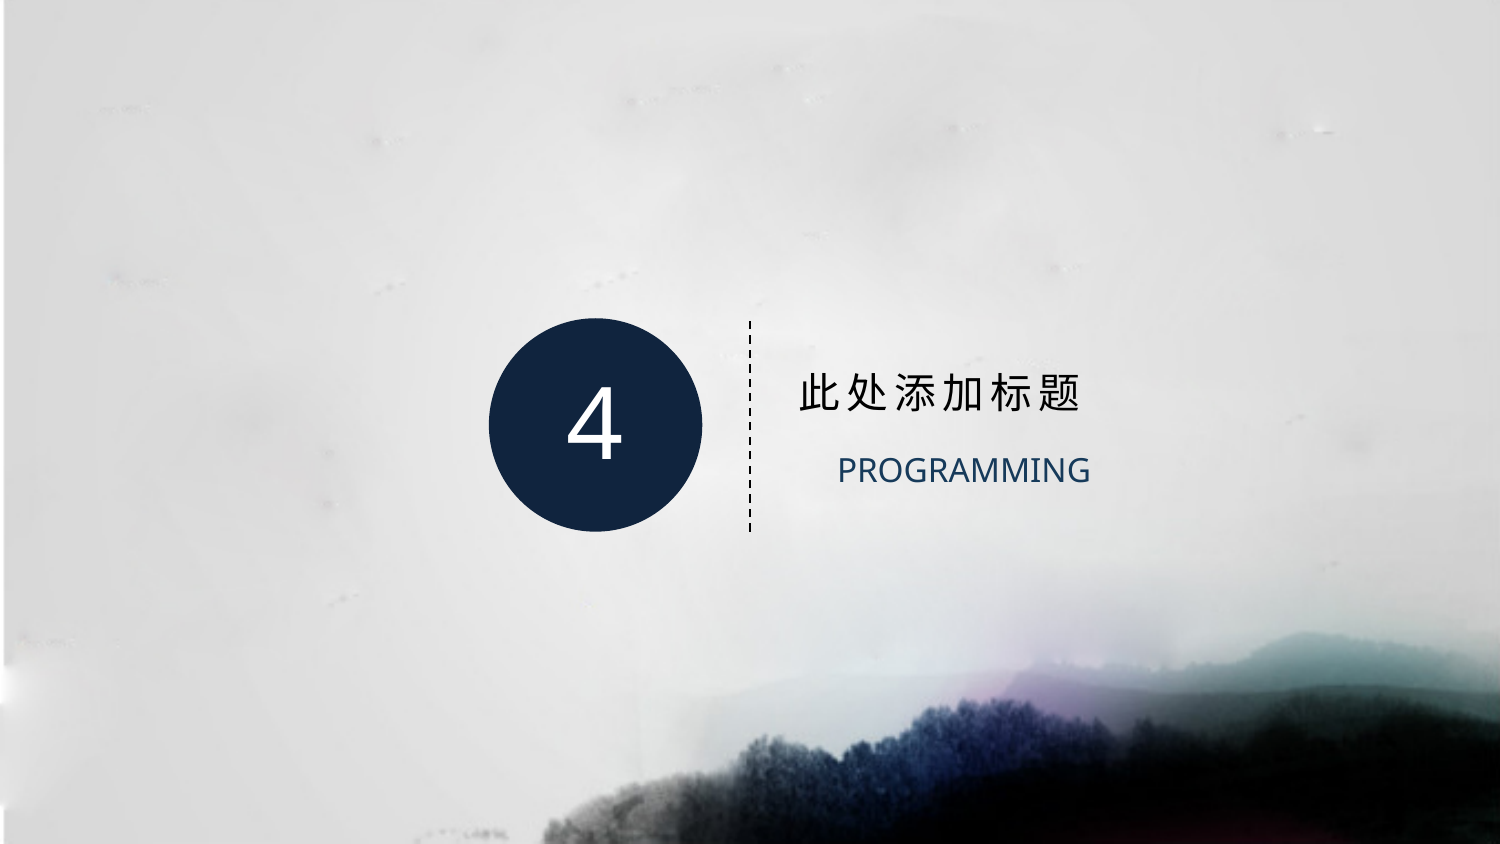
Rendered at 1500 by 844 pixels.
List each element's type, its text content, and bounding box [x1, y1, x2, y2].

text_box 此处添加标题 [784, 359, 1096, 425]
text_box PROGRAMMING [822, 441, 1106, 497]
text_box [488, 317, 703, 532]
picture [0, 0, 1500, 844]
